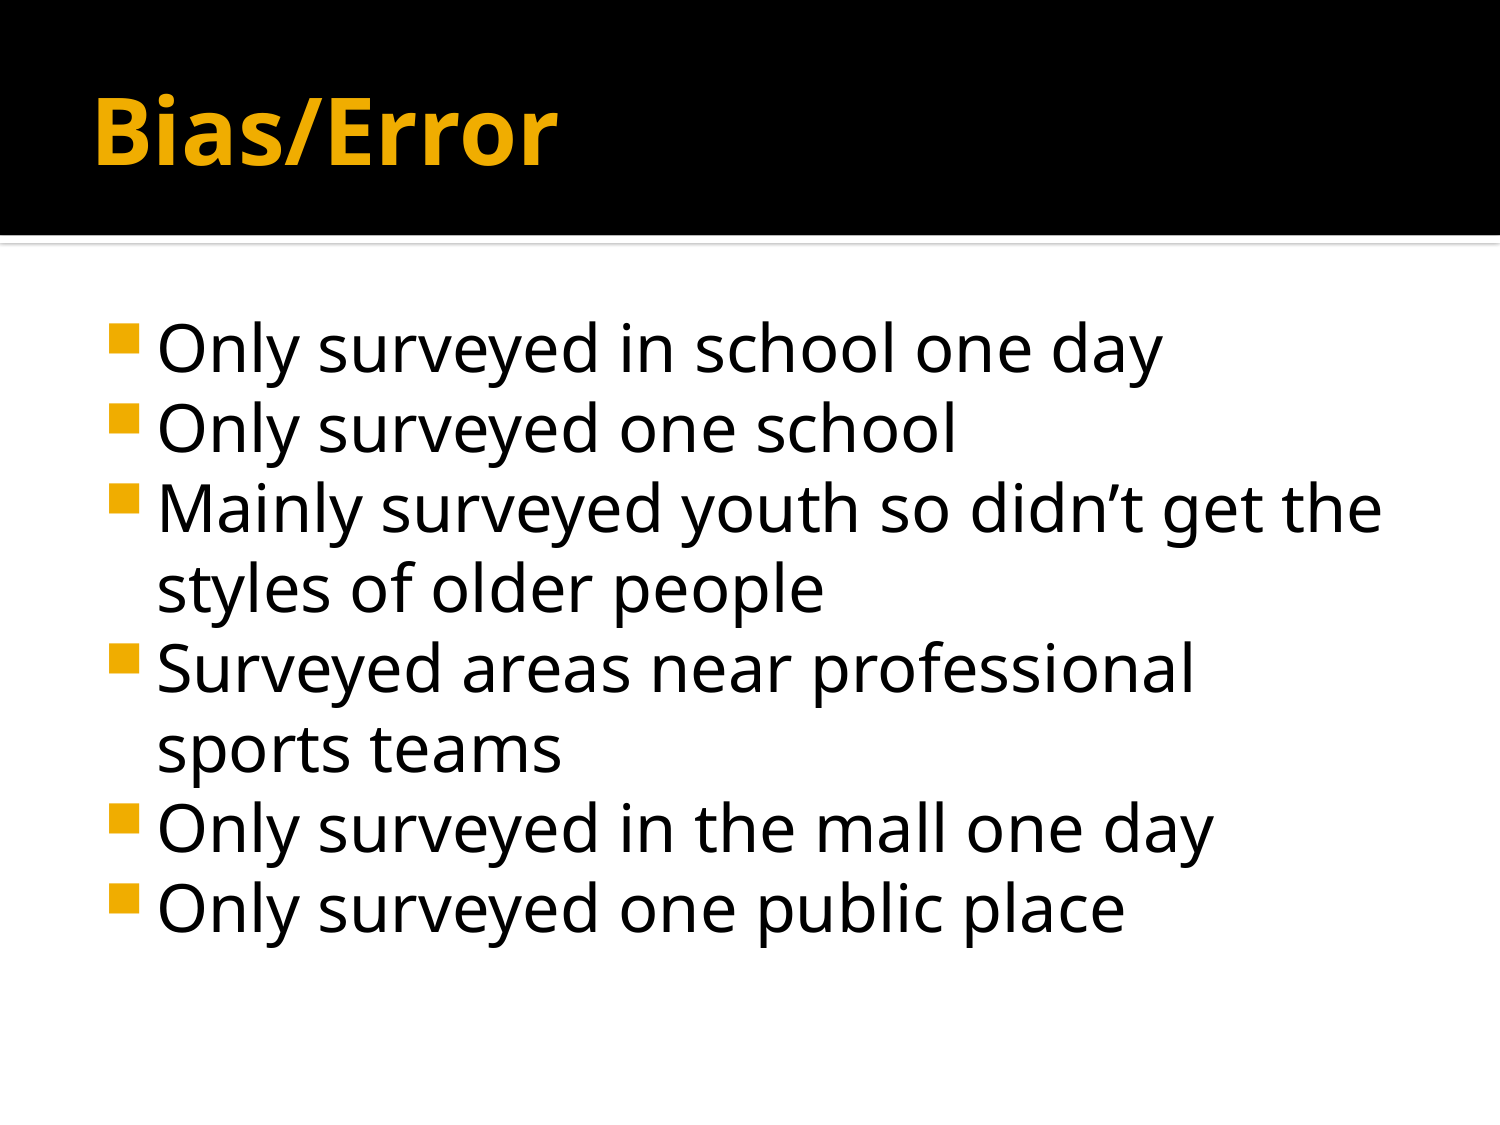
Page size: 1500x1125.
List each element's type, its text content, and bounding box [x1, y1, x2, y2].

title Bias/Error [75, 25, 1425, 231]
list Only surveyed in school one day Only surveyed one school Mainly surveyed youth so didn’t get the styles of older people Surveyed areas near professional sports teams Only surveyed in the mall one day Only surveyed one public place [75, 291, 1425, 1050]
